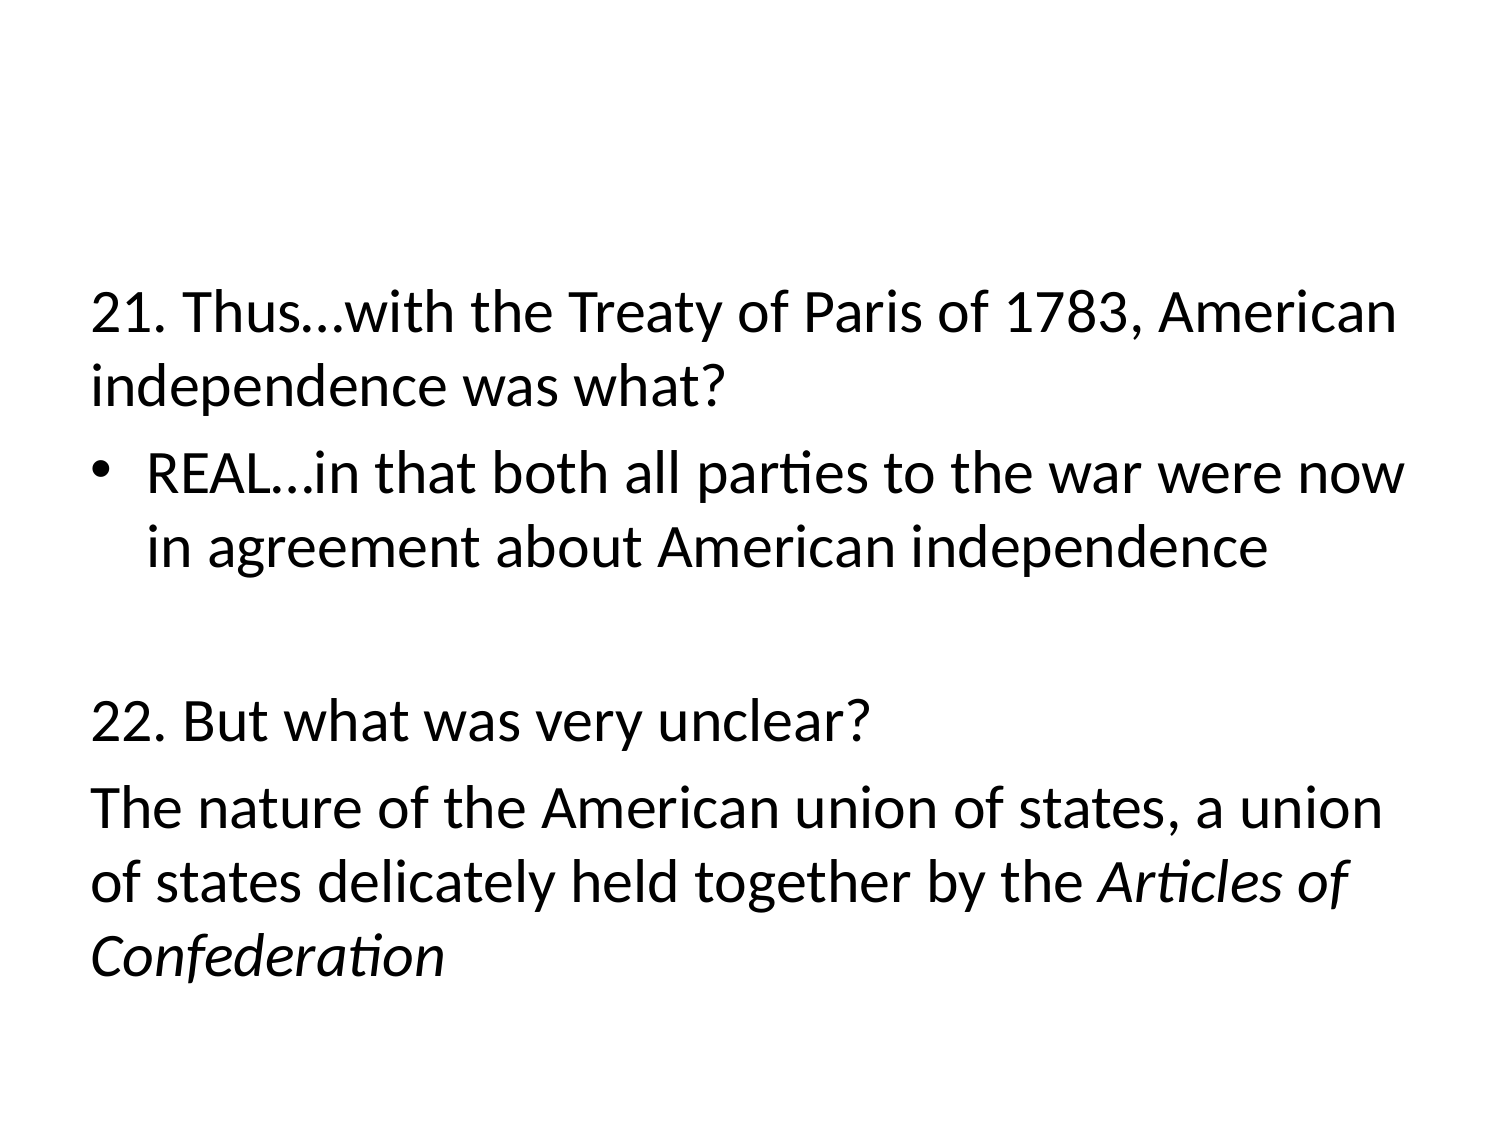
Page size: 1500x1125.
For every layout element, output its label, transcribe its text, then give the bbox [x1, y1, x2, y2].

list 21. Thus…with the Treaty of Paris of 1783, American independence was what? REAL…in that both all parties to the war were now in agreement about American independence 22. But what was very unclear? The nature of the American union of states, a union of states delicately held together by the Articles of Confederation [75, 262, 1425, 1005]
